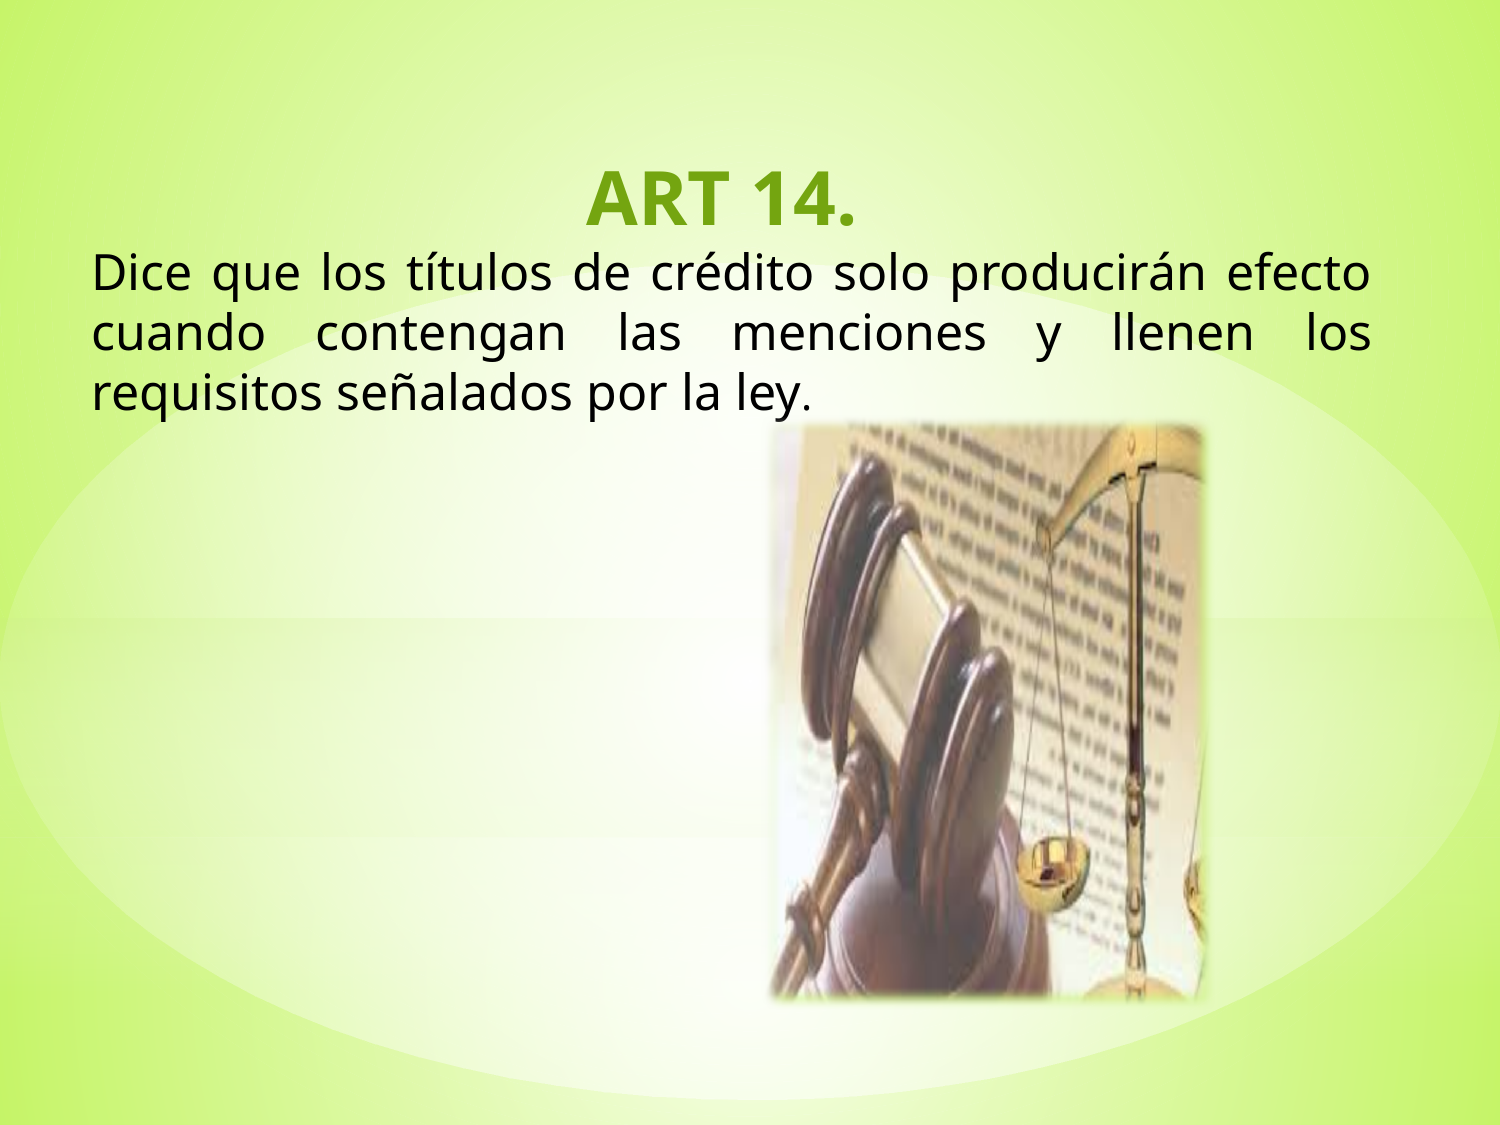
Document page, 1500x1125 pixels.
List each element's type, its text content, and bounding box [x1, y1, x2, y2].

text_box ART 14. Dice que los títulos de crédito solo producirán efecto cuando contengan las menciones y llenen los requisitos señalados por la ley. [76, 143, 1388, 428]
picture [761, 414, 1211, 1007]
